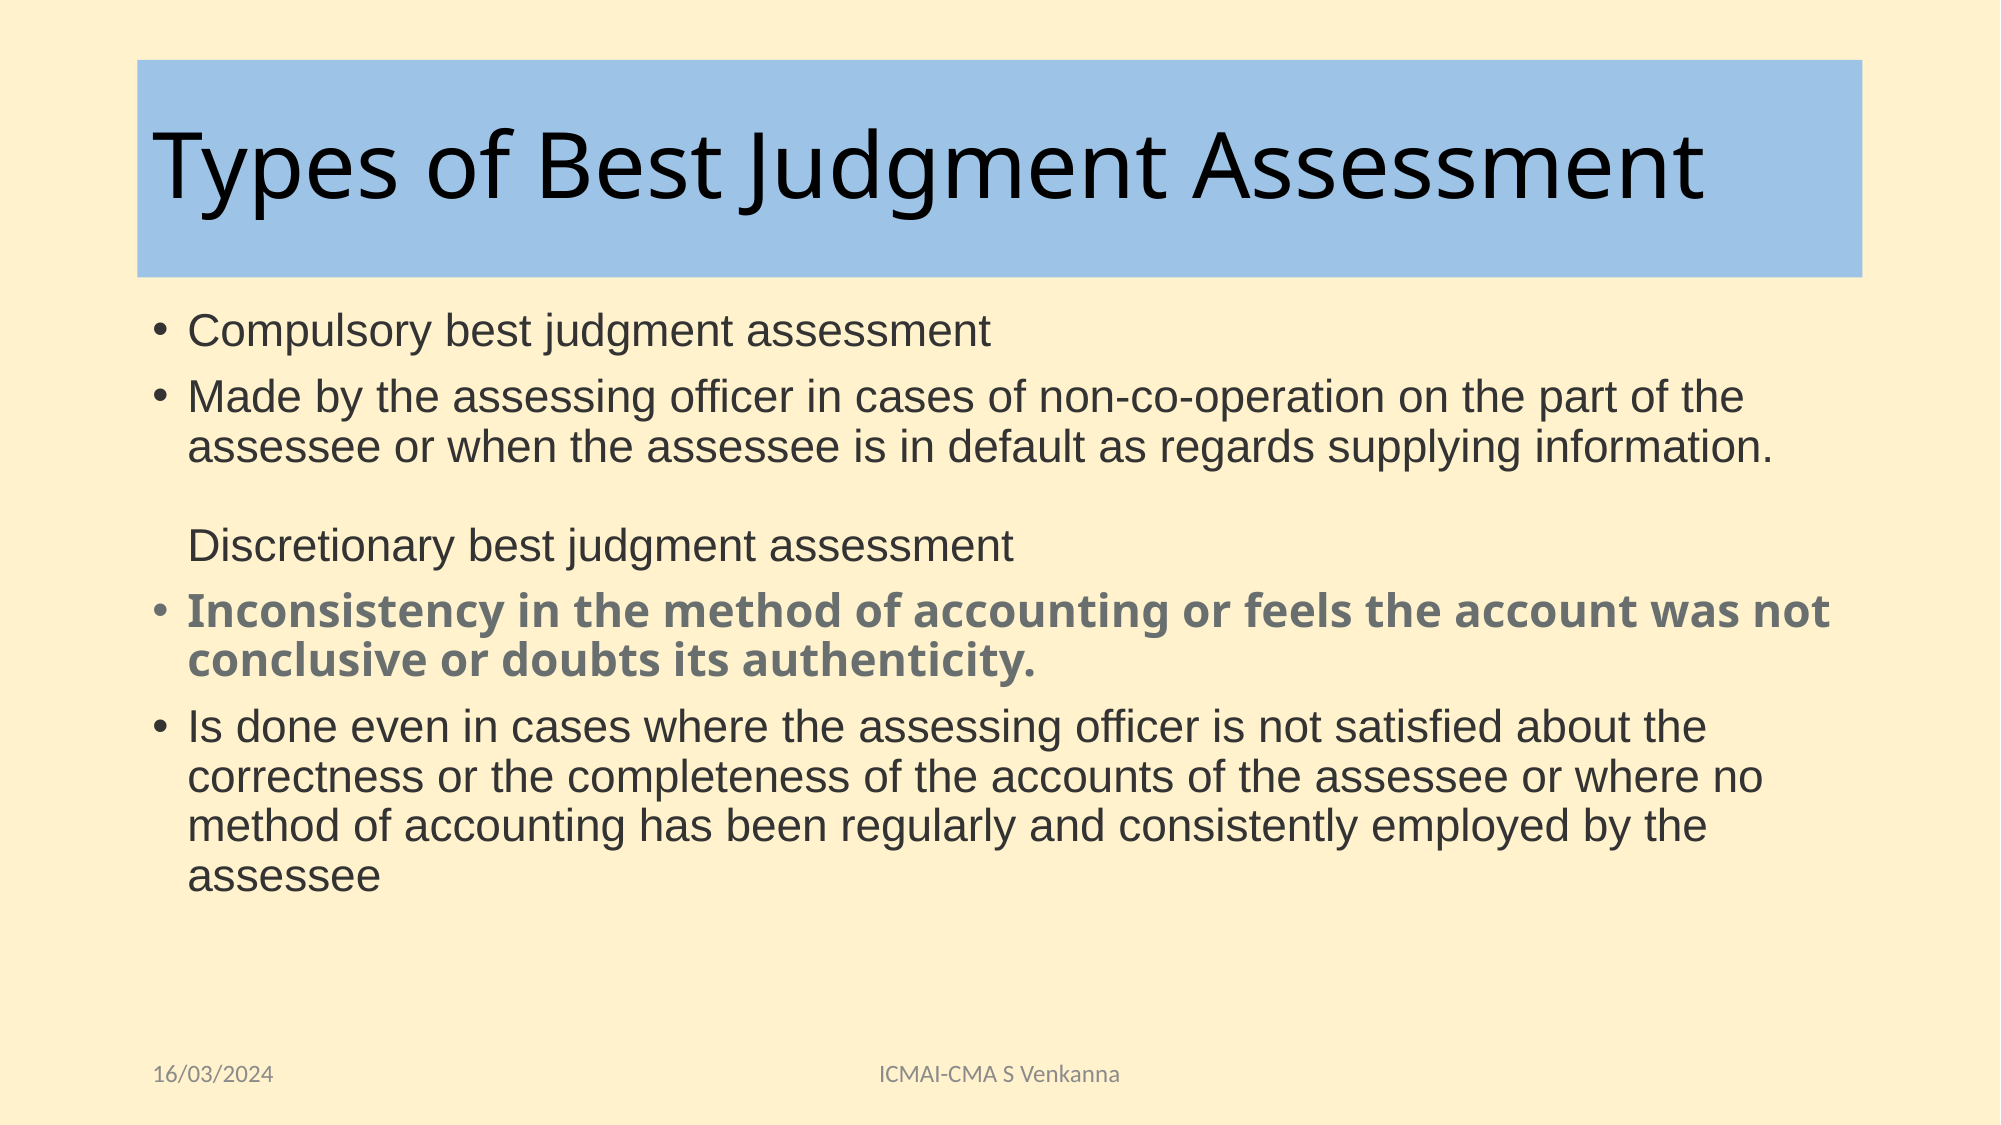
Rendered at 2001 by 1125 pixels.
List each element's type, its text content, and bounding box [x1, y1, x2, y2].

list Compulsory best judgment assessment Made by the assessing officer in cases of non-co-operation on the part of the assessee or when the assessee is in default as regards supplying information. Discretionary best judgment assessment Inconsistency in the method of accounting or feels the account was not conclusive or doubts its authenticity. Is done even in cases where the assessing officer is not satisfied about the correctness or the completeness of the accounts of the assessee or where no method of accounting has been regularly and consistently employed by the assessee [137, 299, 1863, 1014]
title Types of Best Judgment Assessment [137, 59, 1863, 278]
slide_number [137, 1042, 588, 1103]
footer ICMAI-CMA S Venkanna [662, 1042, 1338, 1103]
